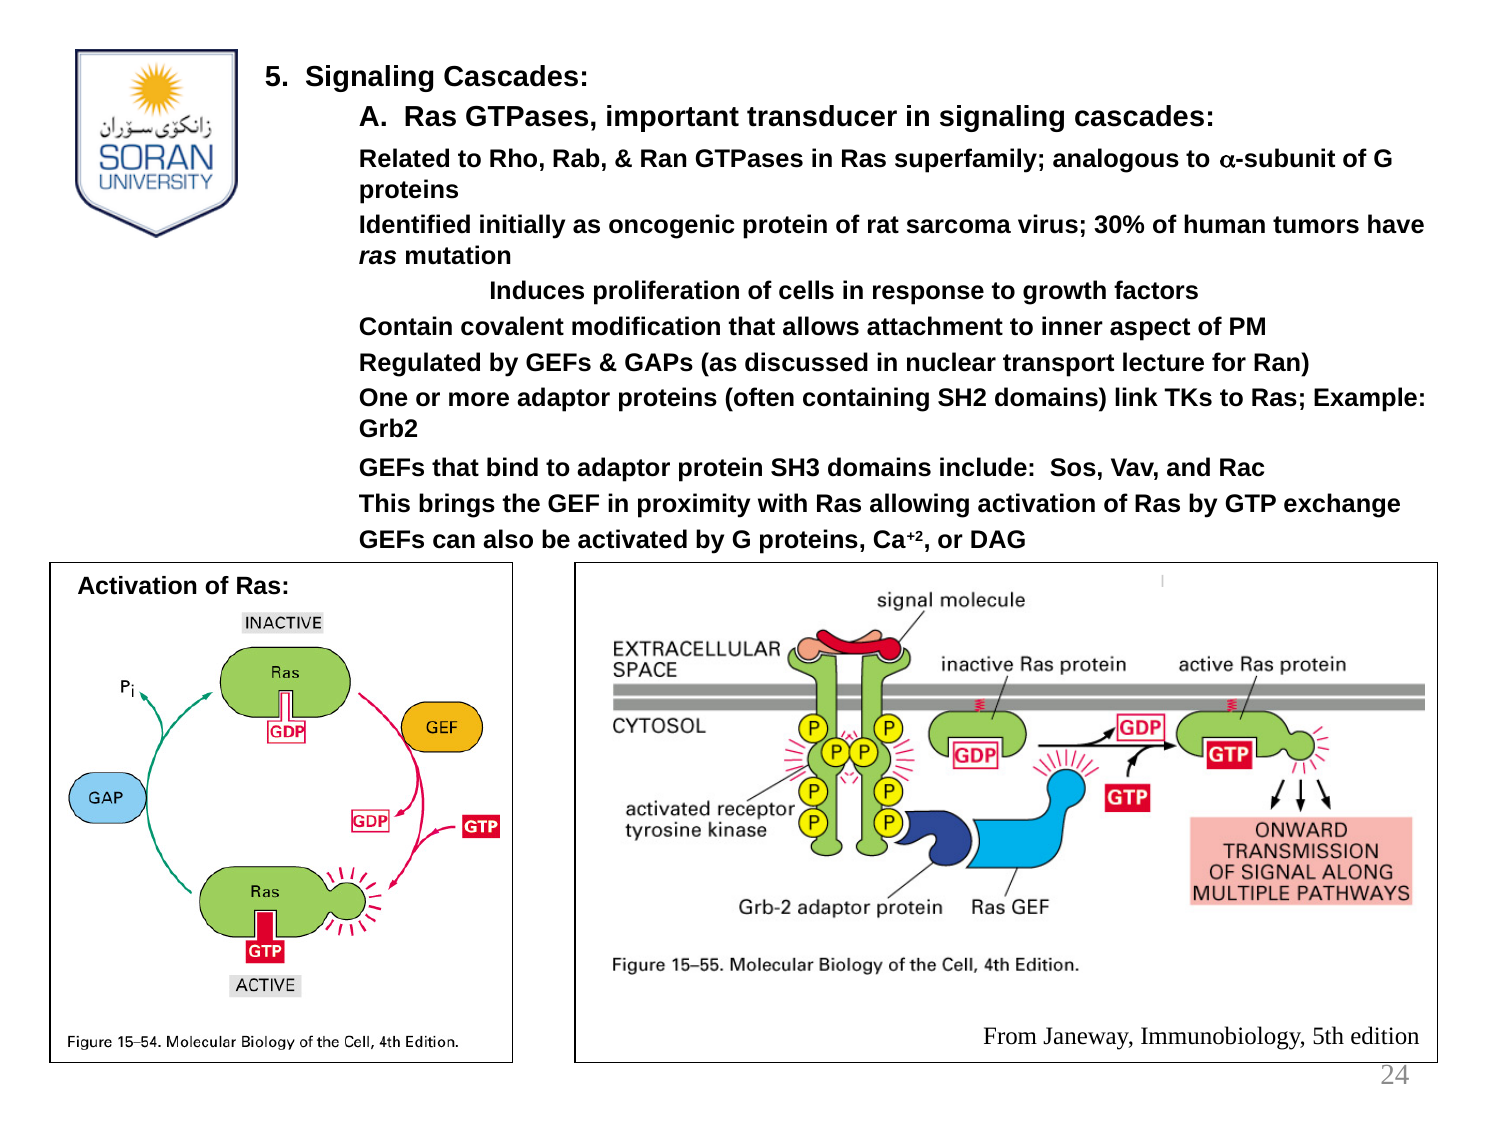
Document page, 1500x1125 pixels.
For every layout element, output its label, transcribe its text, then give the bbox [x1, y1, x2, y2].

text_box From Janeway, Immunobiology, 5th edition [968, 1012, 1436, 1058]
picture [612, 587, 1426, 975]
text_box Activation of Ras: [62, 562, 306, 608]
text_box [575, 562, 1438, 1063]
picture [75, 49, 238, 238]
picture [67, 612, 501, 1051]
text_box [49, 562, 513, 1063]
subtitle 5. Signaling Cascades: A. Ras GTPases, important transducer in signaling cascades: Related to Rho, Rab, & Ran GTPases in Ras superfamily; analogous to -subunit of G proteins Identified initially as oncogenic protein of rat sarcoma virus; 30% of human tumors have ras mutation Induces proliferation of cells in response to growth factors Contain covalent modification that allows attachment to inner aspect of PM Regulated by GEFs & GAPs (as discussed in nuclear transport lecture for Ran) One or more adaptor proteins (often containing SH2 domains) link TKs to Ras; Example: Grb2 GEFs that bind to adaptor protein SH3 domains include: Sos, Vav, and Rac This brings the GEF in proximity with Ras allowing activation of Ras by GTP exchange GEFs can also be activated by G proteins, Ca+2, or DAG [249, 50, 1475, 563]
slide_number 24 [1074, 1063, 1425, 1103]
